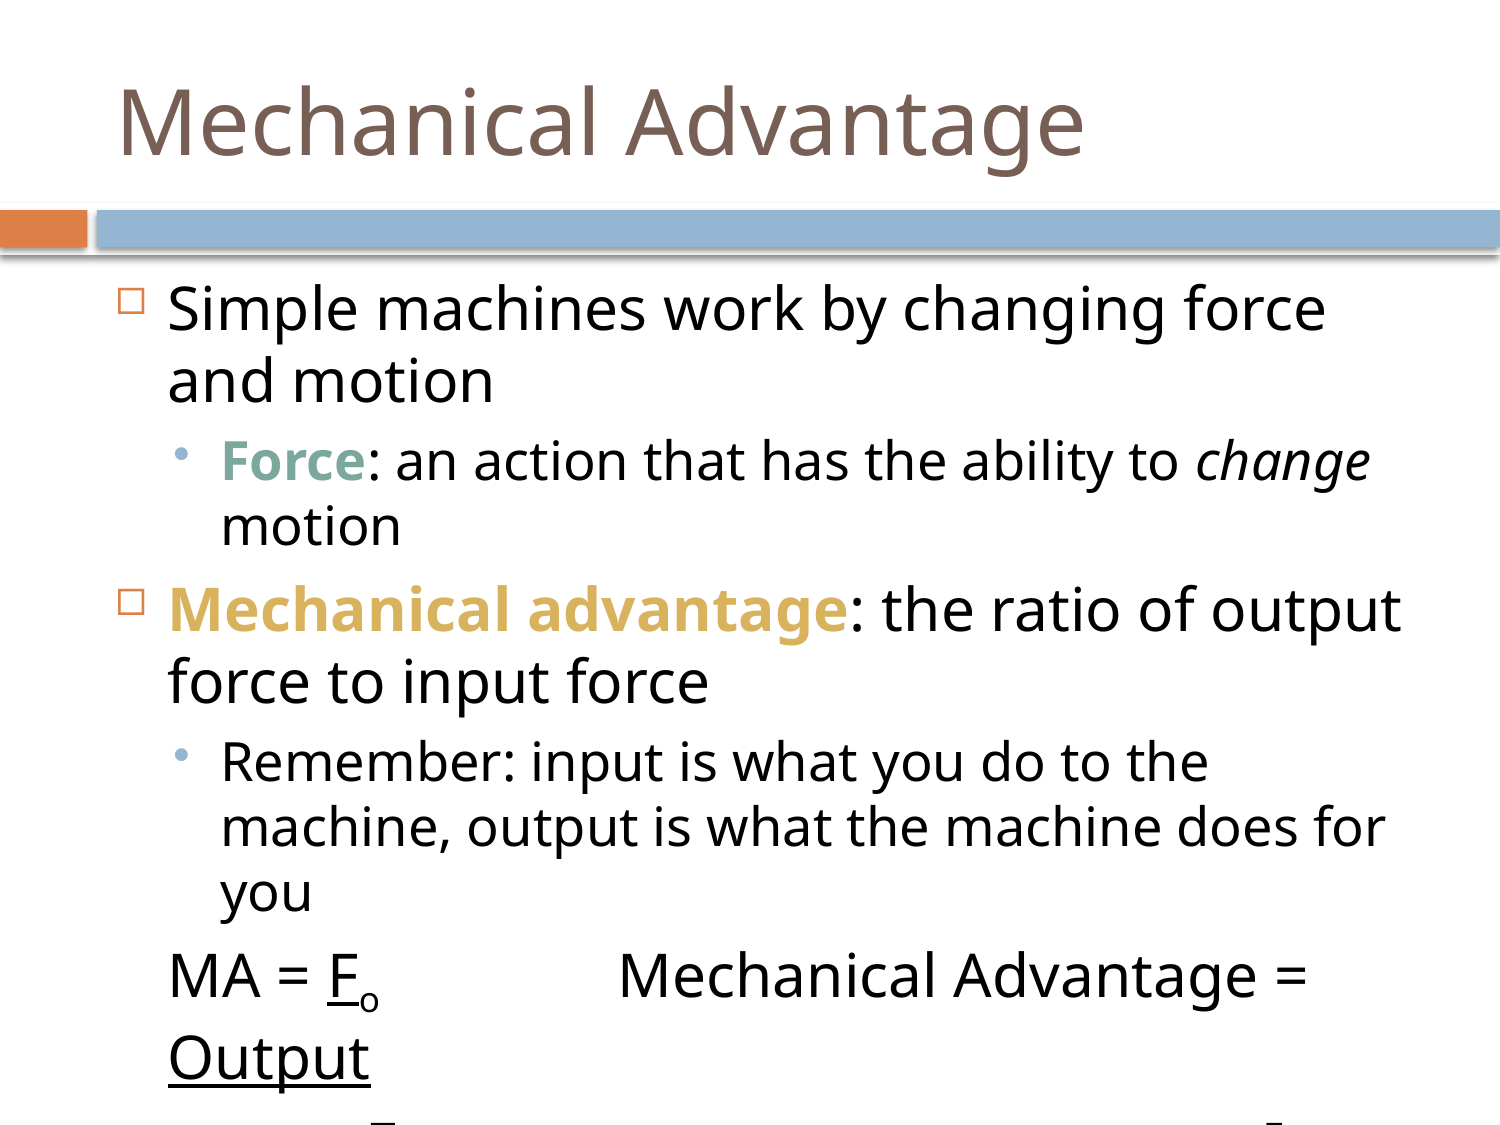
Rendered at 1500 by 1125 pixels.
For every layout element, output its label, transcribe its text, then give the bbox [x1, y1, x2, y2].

list Simple machines work by changing force and motion Force: an action that has the ability to change motion Mechanical advantage: the ratio of output force to input force Remember: input is what you do to the machine, output is what the machine does for you MA = Fo Mechanical Advantage = Output Fi Input [100, 262, 1438, 1000]
title Mechanical Advantage [100, 37, 1438, 200]
